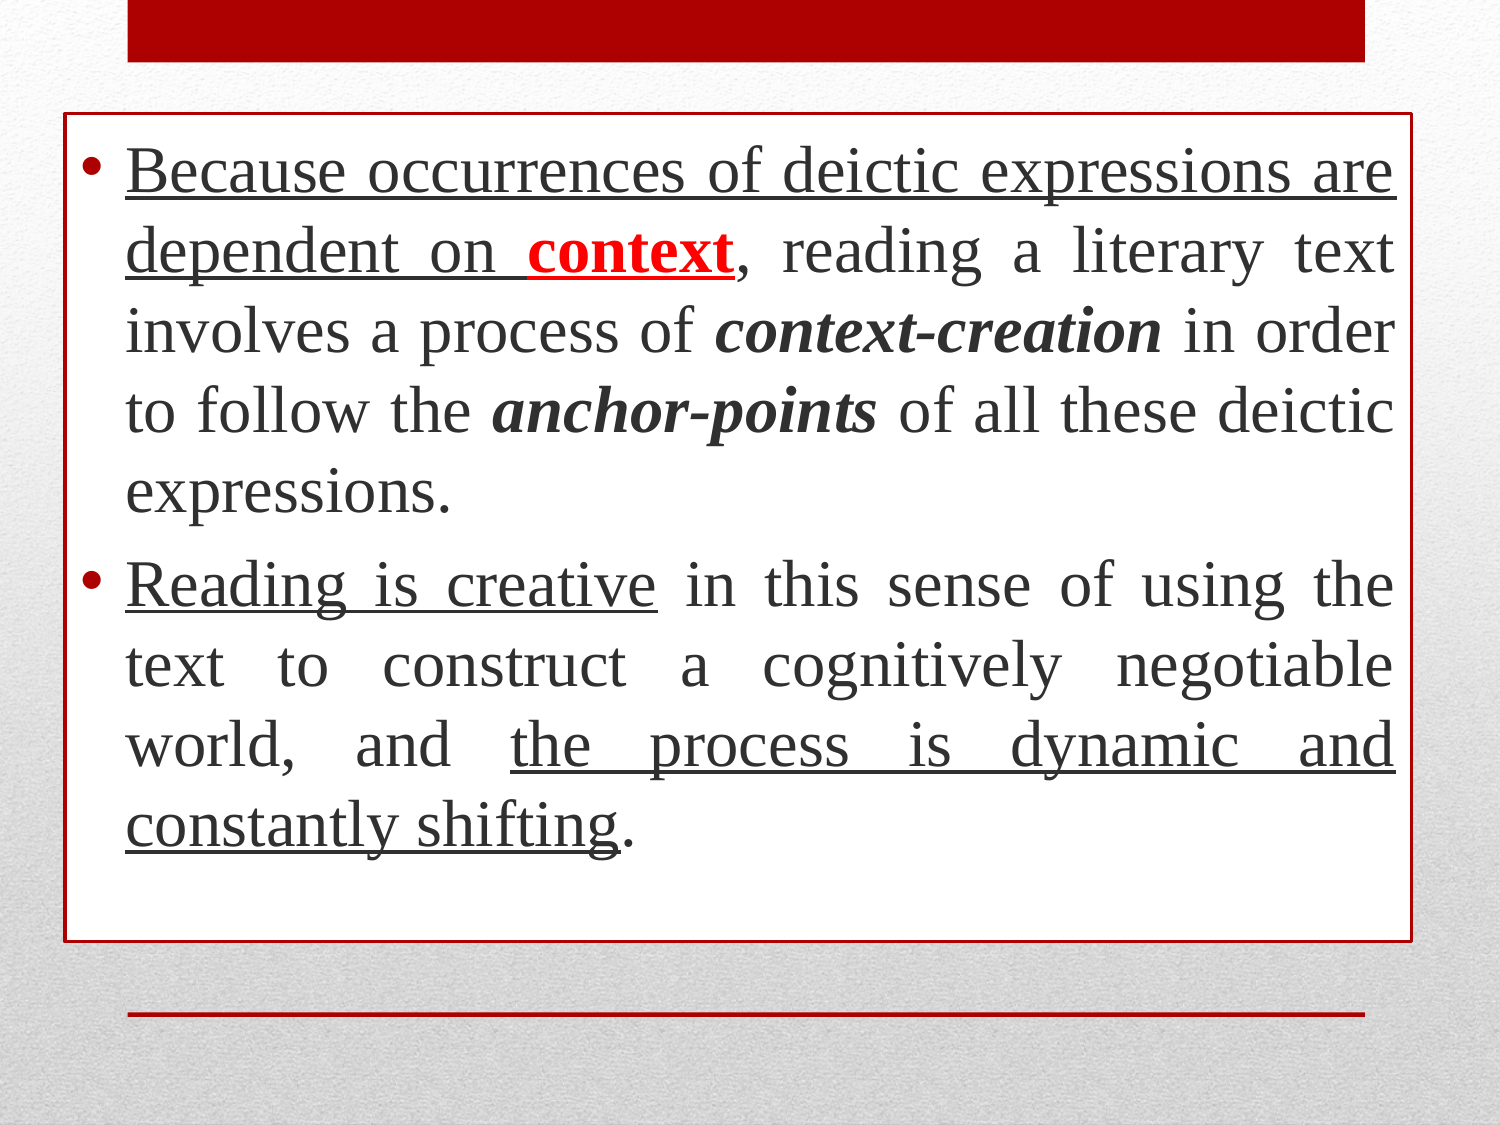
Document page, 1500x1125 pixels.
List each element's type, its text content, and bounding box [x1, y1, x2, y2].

list Because occurrences of deictic expressions are dependent on context, reading a literary text involves a process of context-creation in order to follow the anchor-points of all these deictic expressions. Reading is creative in this sense of using the text to construct a cognitively negotiable world, and the process is dynamic and constantly shifting. [63, 112, 1413, 943]
